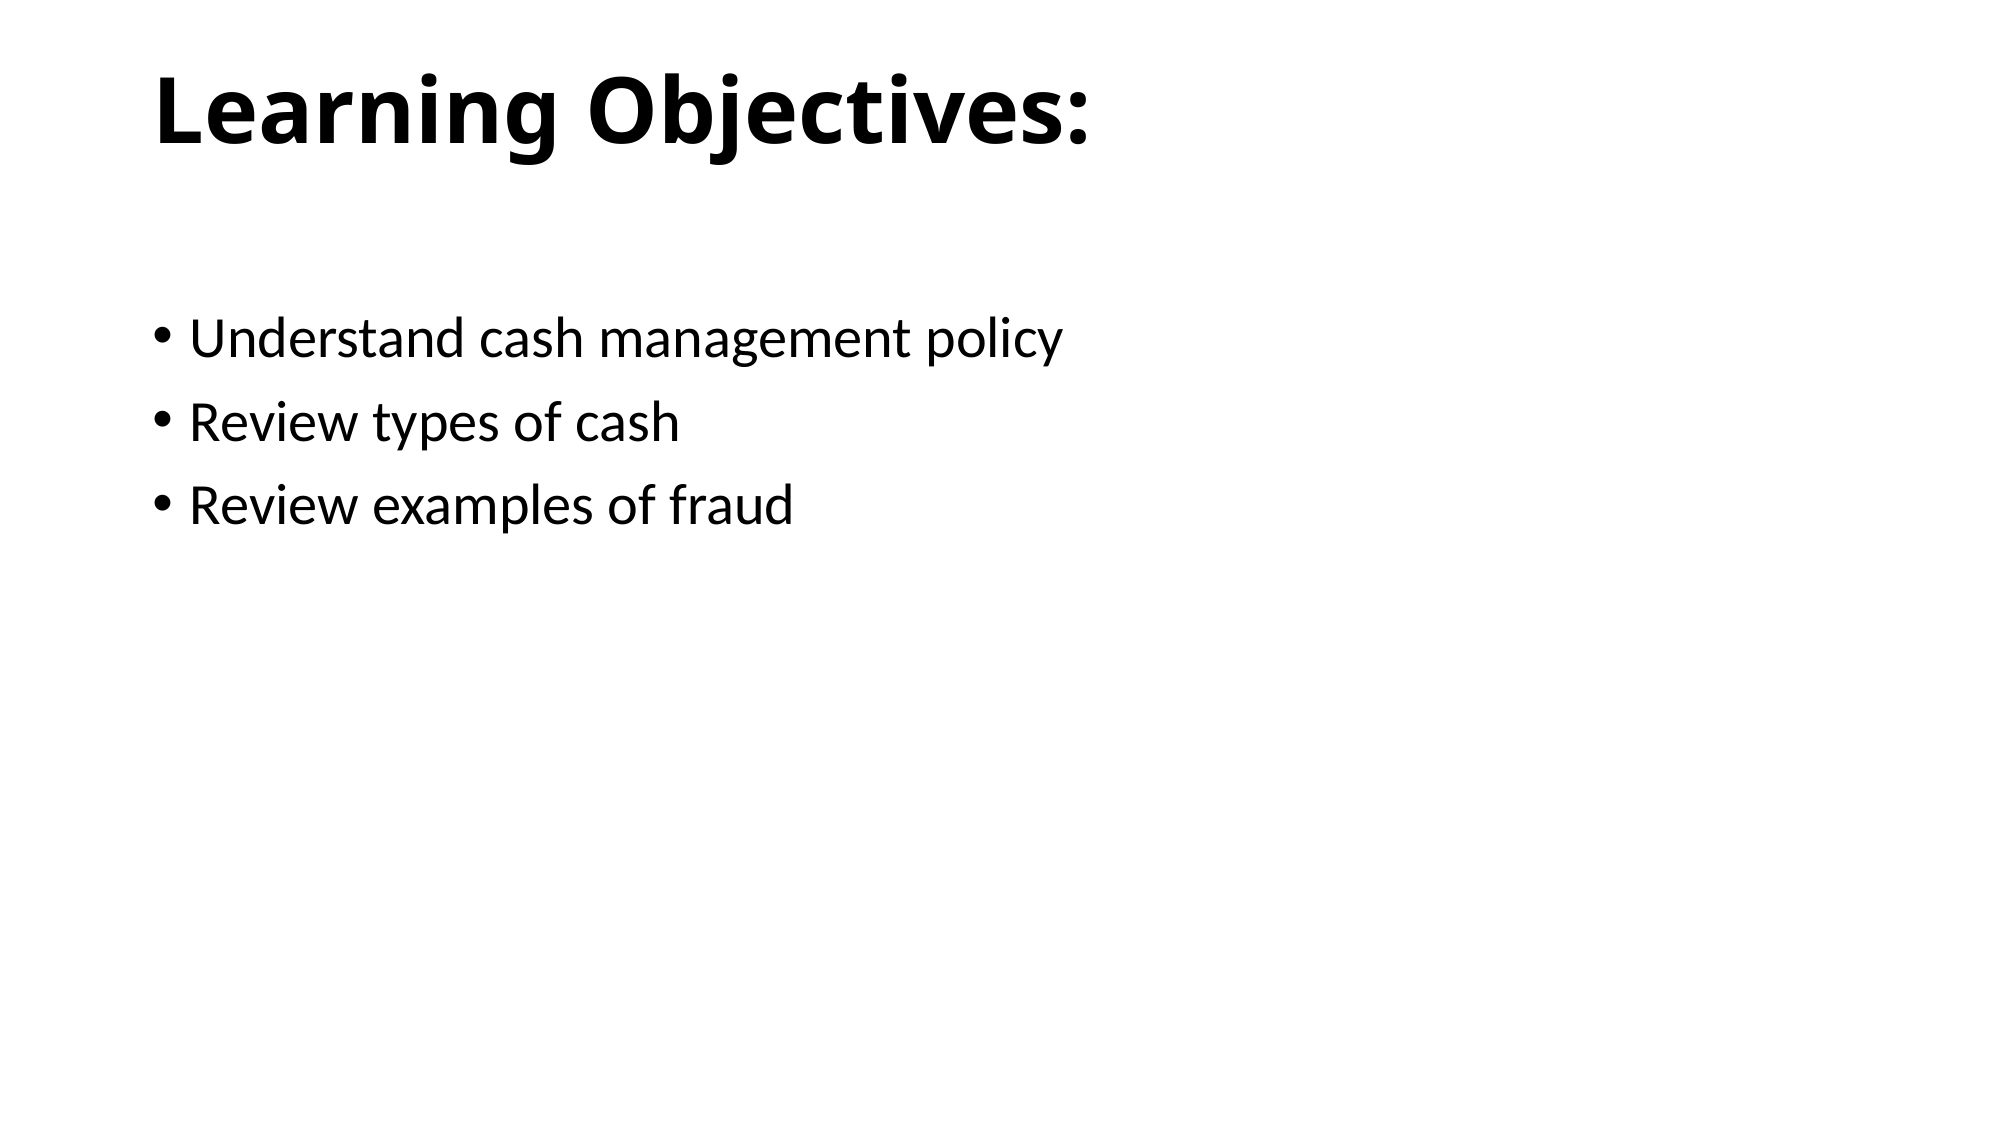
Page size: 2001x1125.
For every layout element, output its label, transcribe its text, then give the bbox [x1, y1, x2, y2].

list Understand cash management policy Review types of cash Review examples of fraud [137, 299, 1863, 1014]
title Learning Objectives: [137, 59, 1863, 278]
